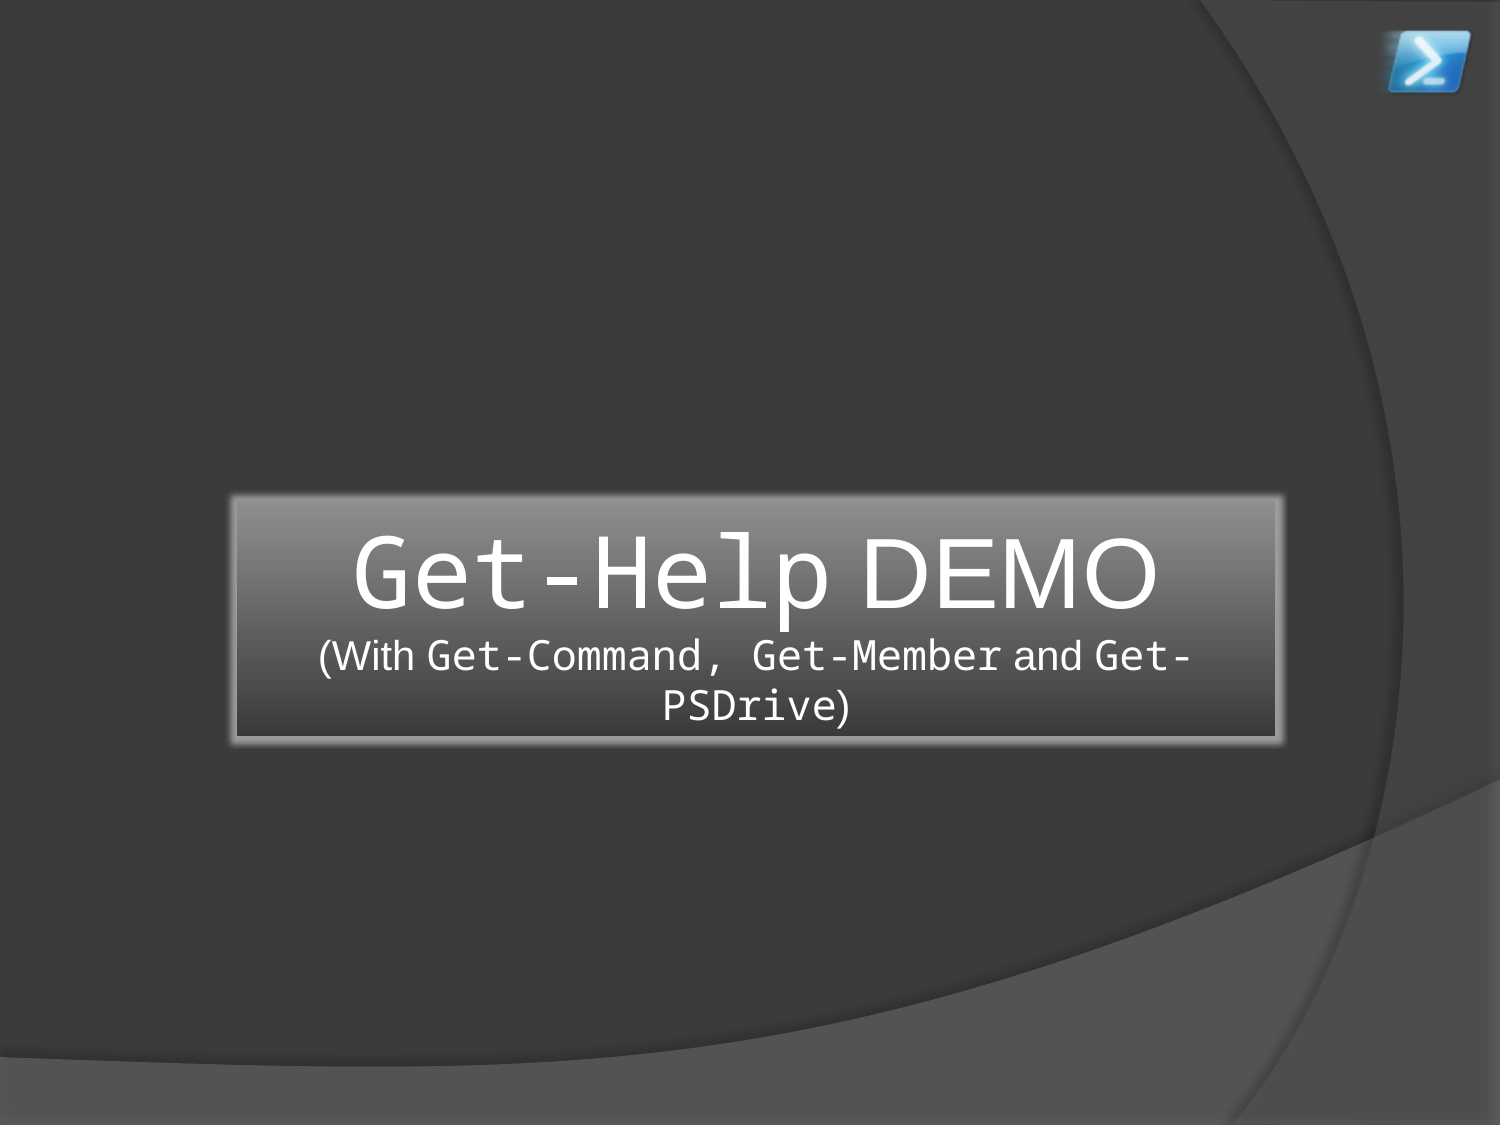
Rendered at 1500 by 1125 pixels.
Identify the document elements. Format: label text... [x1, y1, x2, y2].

picture [1374, 12, 1475, 113]
text_box Get-Help DEMO (With Get-Command, Get-Member and Get-PSDrive) [237, 501, 1275, 736]
